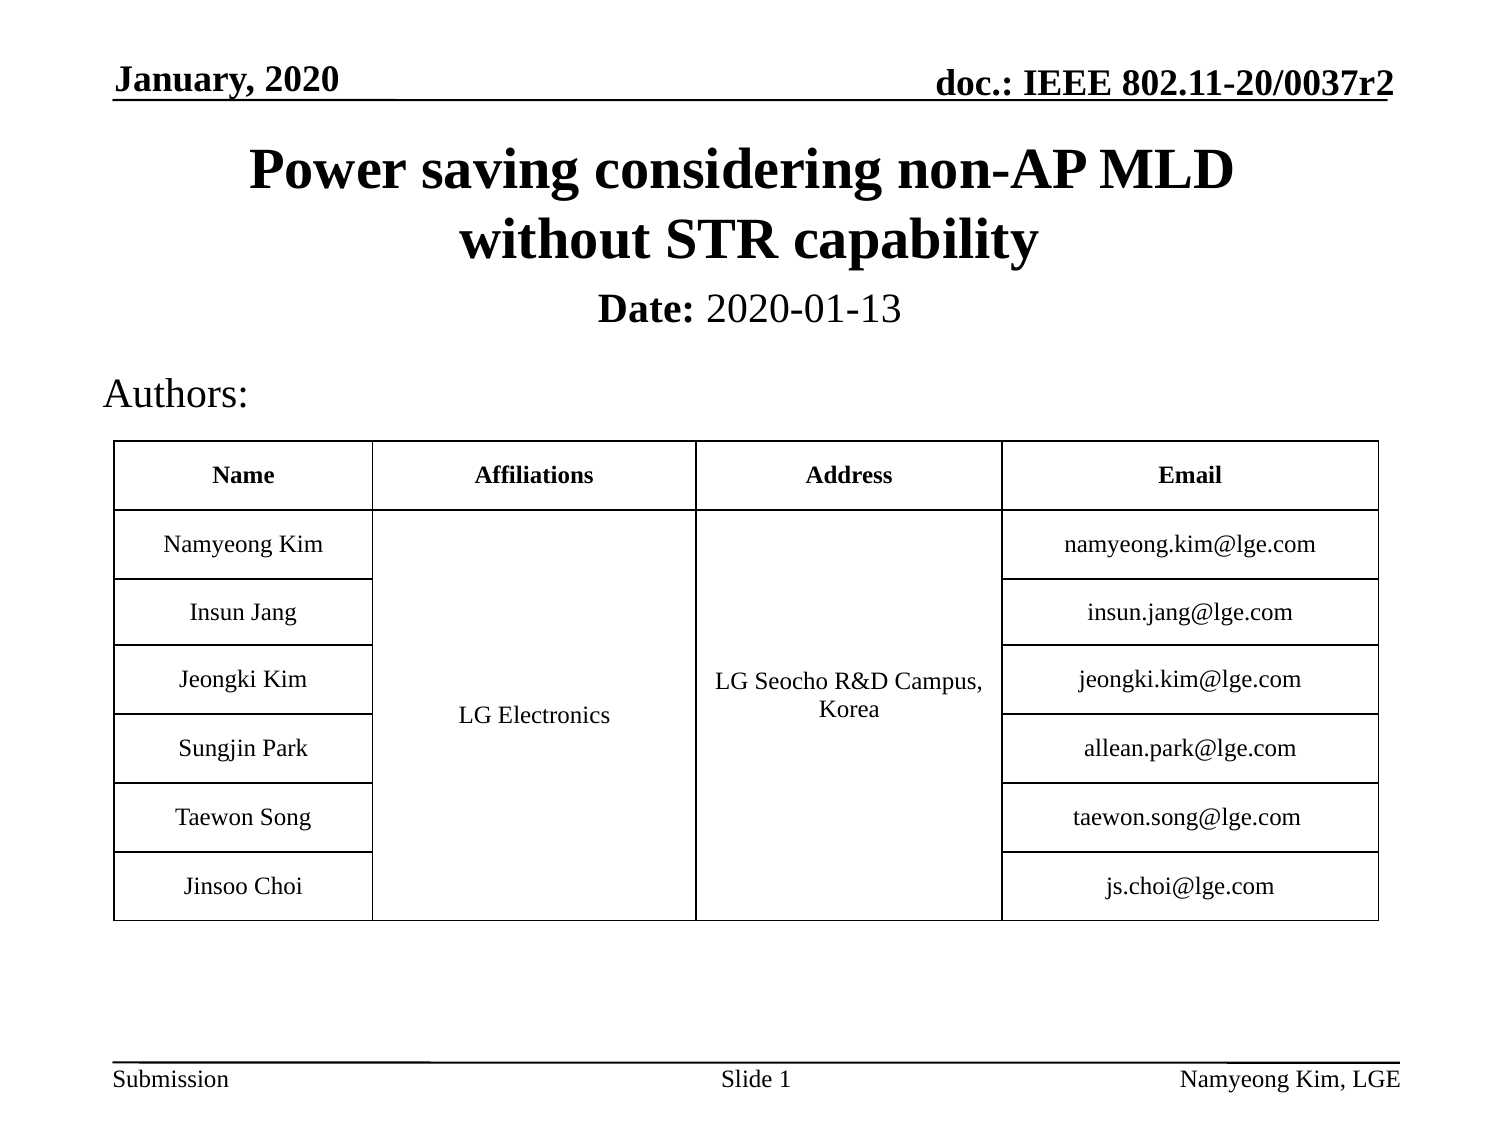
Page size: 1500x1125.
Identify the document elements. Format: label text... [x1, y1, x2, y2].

table_header Name [115, 442, 372, 509]
table_cell js.choi@lge.com [1003, 853, 1378, 920]
list Date: 2020-01-13 [112, 272, 1388, 339]
table_cell insun.jang@lge.com [1003, 580, 1378, 644]
slide_number Slide 1 [712, 1061, 800, 1123]
table_cell LG Electronics [373, 511, 695, 920]
table_cell namyeong.kim@lge.com [1003, 511, 1378, 578]
table_header Address [697, 442, 1001, 509]
text_box Authors: [87, 358, 325, 421]
table_cell Sungjin Park [115, 715, 372, 782]
table_header Affiliations [373, 442, 695, 509]
table_cell taewon.song@lge.com [1003, 784, 1378, 851]
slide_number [114, 54, 493, 100]
title Power saving considering non-AP MLD without STR capability [112, 112, 1388, 272]
footer Namyeong Kim, LGE [878, 1061, 1402, 1093]
table_cell Jeongki Kim [115, 646, 372, 713]
table_cell Insun Jang [115, 580, 372, 644]
table_cell Jinsoo Choi [115, 853, 372, 920]
table_header Email [1003, 442, 1378, 509]
table_cell Namyeong Kim [115, 511, 372, 578]
table_cell allean.park@lge.com [1003, 715, 1378, 782]
table_cell LG Seocho R&D Campus, Korea [697, 511, 1001, 920]
table_cell Taewon Song [115, 784, 372, 851]
table_cell jeongki.kim@lge.com [1003, 646, 1378, 713]
